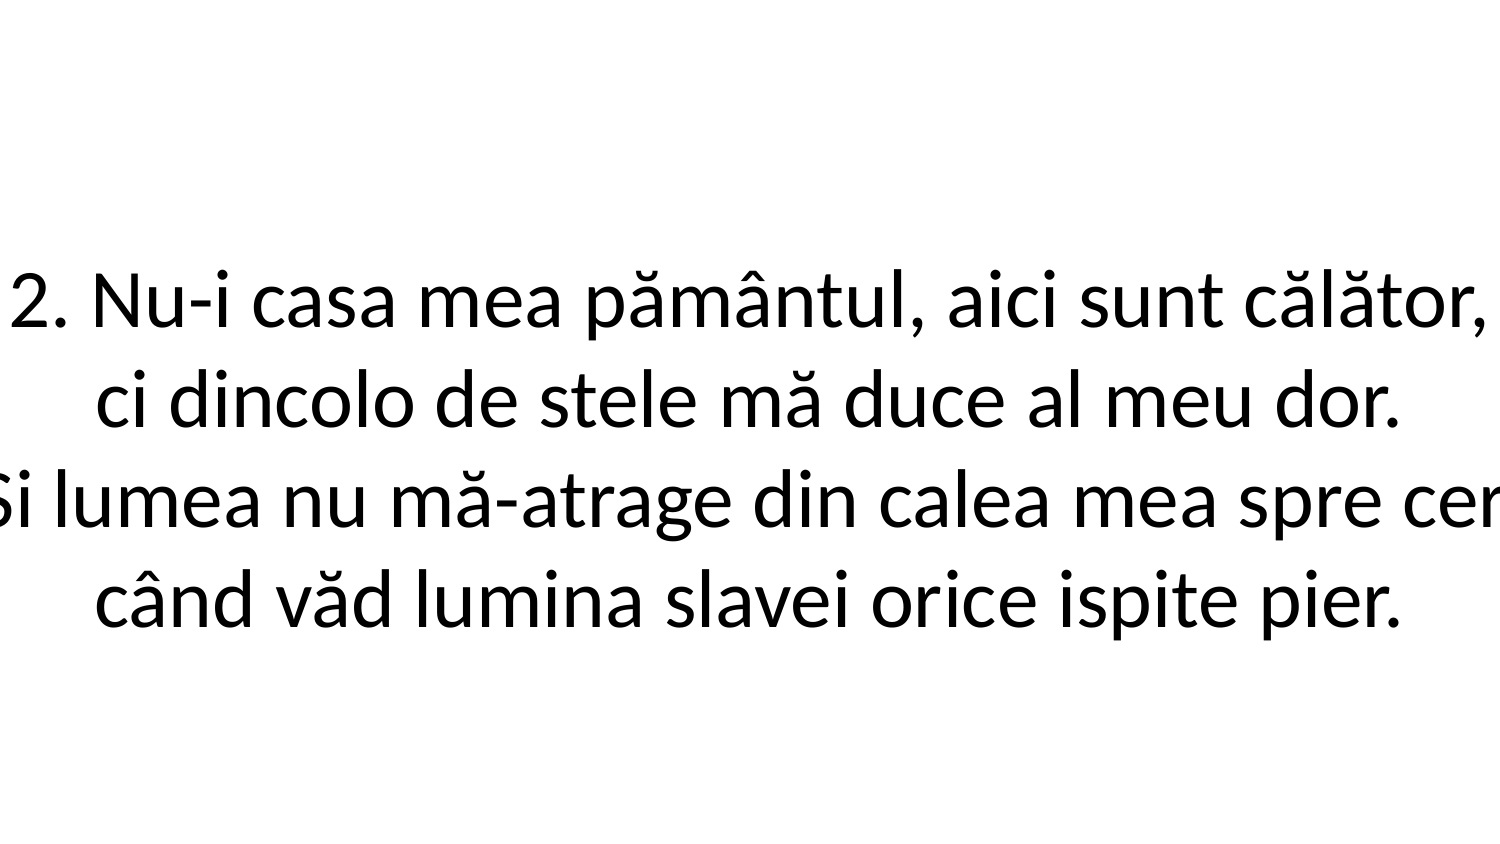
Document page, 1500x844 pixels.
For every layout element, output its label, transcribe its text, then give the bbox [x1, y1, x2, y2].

text_box 2. Nu-i casa mea pământul, aici sunt călător, ci dincolo de stele mă duce al meu dor. Și lumea nu mă-atrage din calea mea spre cer, când văd lumina slavei orice ispite pier. [0, 192, 1500, 652]
